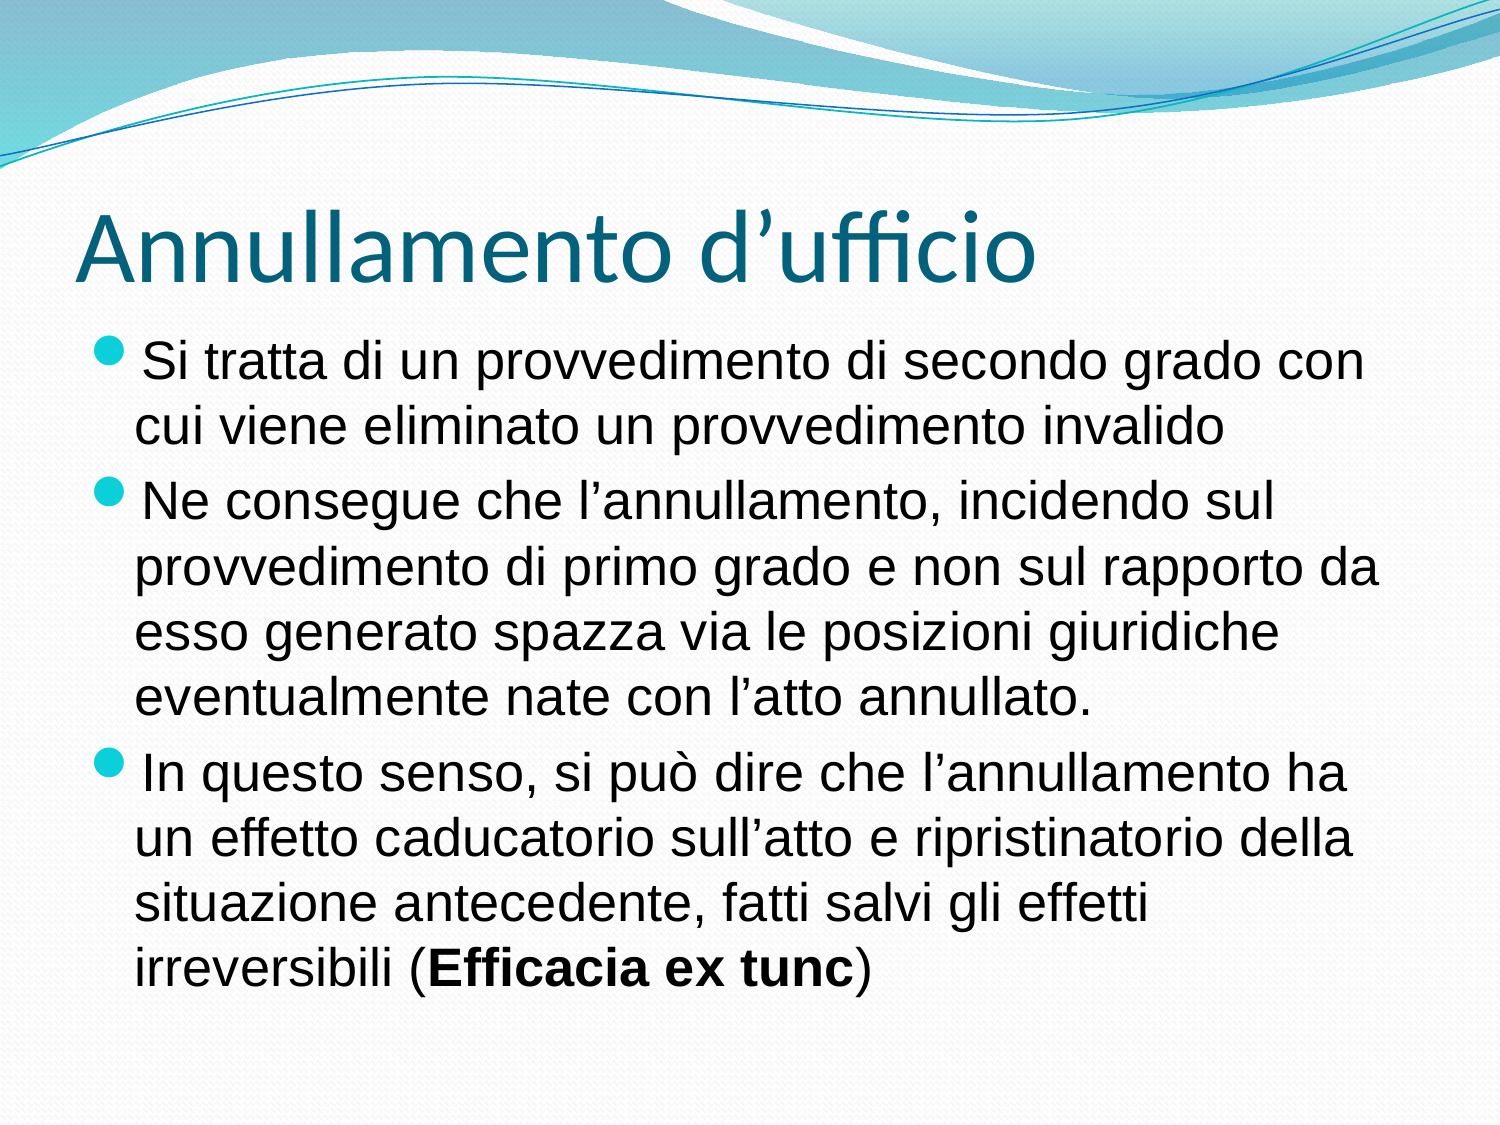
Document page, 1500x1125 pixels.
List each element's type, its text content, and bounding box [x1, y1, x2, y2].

list Si tratta di un provvedimento di secondo grado con cui viene eliminato un provvedimento invalido Ne consegue che l’annullamento, incidendo sul provvedimento di primo grado e non sul rapporto da esso generato spazza via le posizioni giuridiche eventualmente nate con l’atto annullato. In questo senso, si può dire che l’annullamento ha un effetto caducatorio sull’atto e ripristinatorio della situazione antecedente, fatti salvi gli effetti irreversibili (Efficacia ex tunc) [75, 317, 1425, 1038]
title Annullamento d’ufficio [75, 115, 1425, 303]
